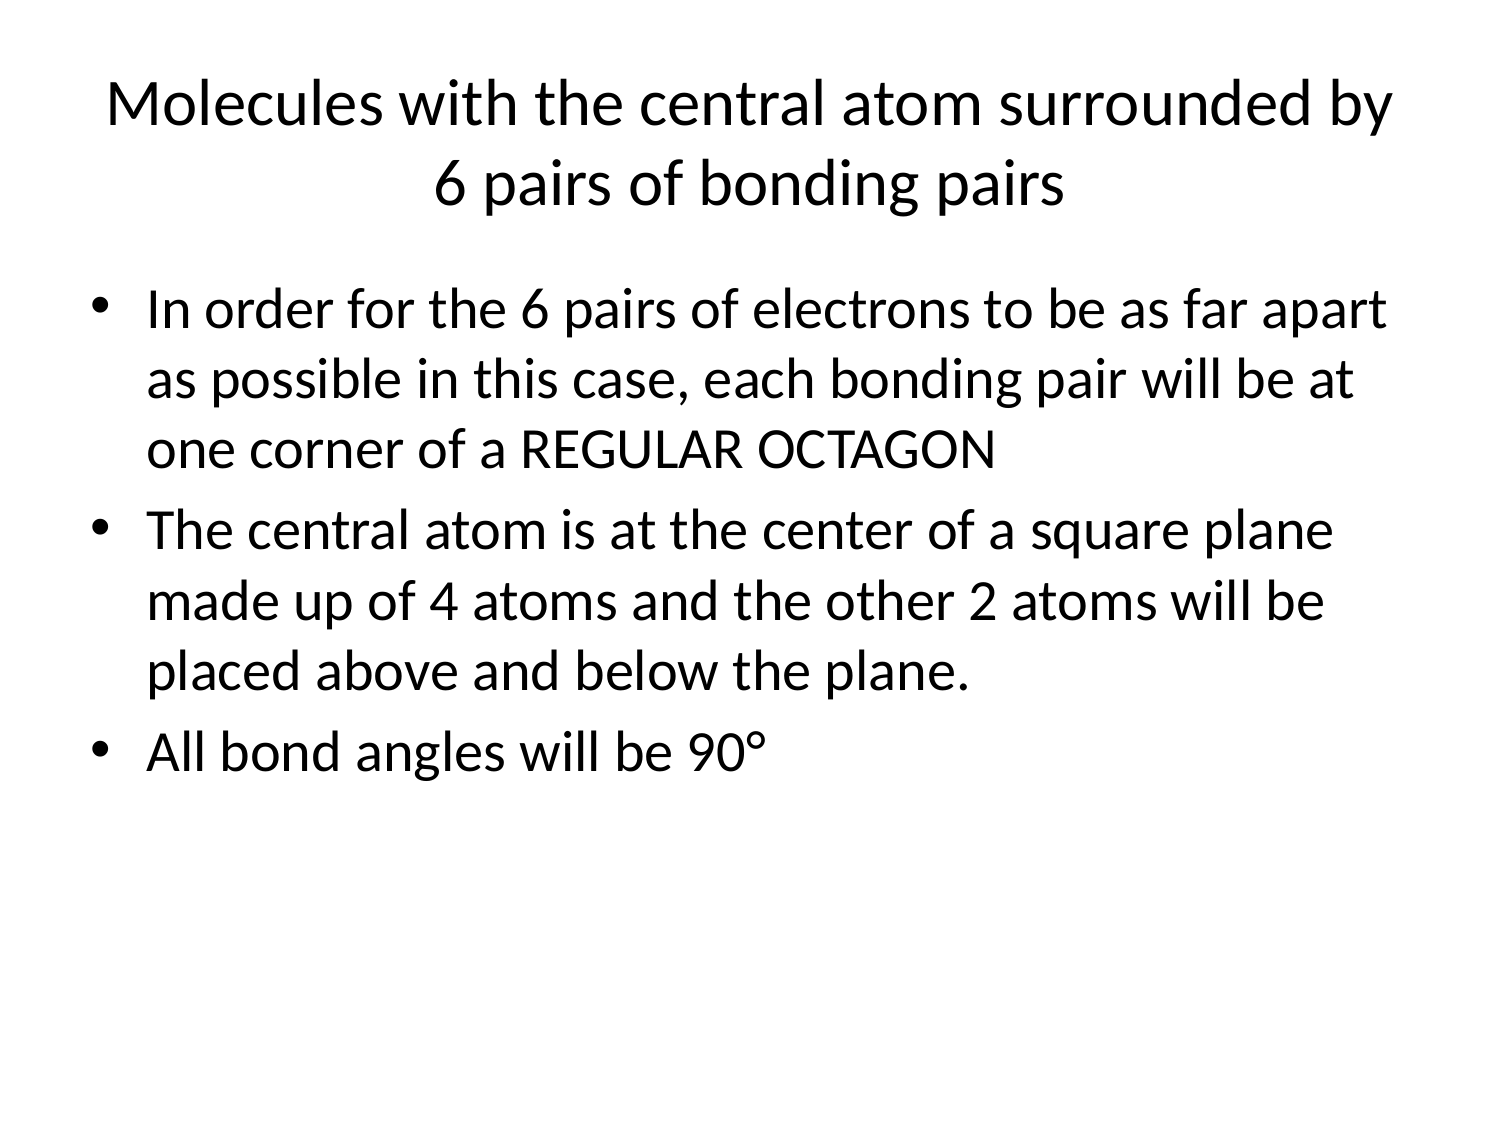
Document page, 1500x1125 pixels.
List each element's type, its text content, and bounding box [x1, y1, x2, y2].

title Molecules with the central atom surrounded by 6 pairs of bonding pairs [74, 44, 1426, 233]
list In order for the 6 pairs of electrons to be as far apart as possible in this case, each bonding pair will be at one corner of a REGULAR OCTAGON The central atom is at the center of a square plane made up of 4 atoms and the other 2 atoms will be placed above and below the plane. All bond angles will be 90° [74, 262, 1426, 1006]
